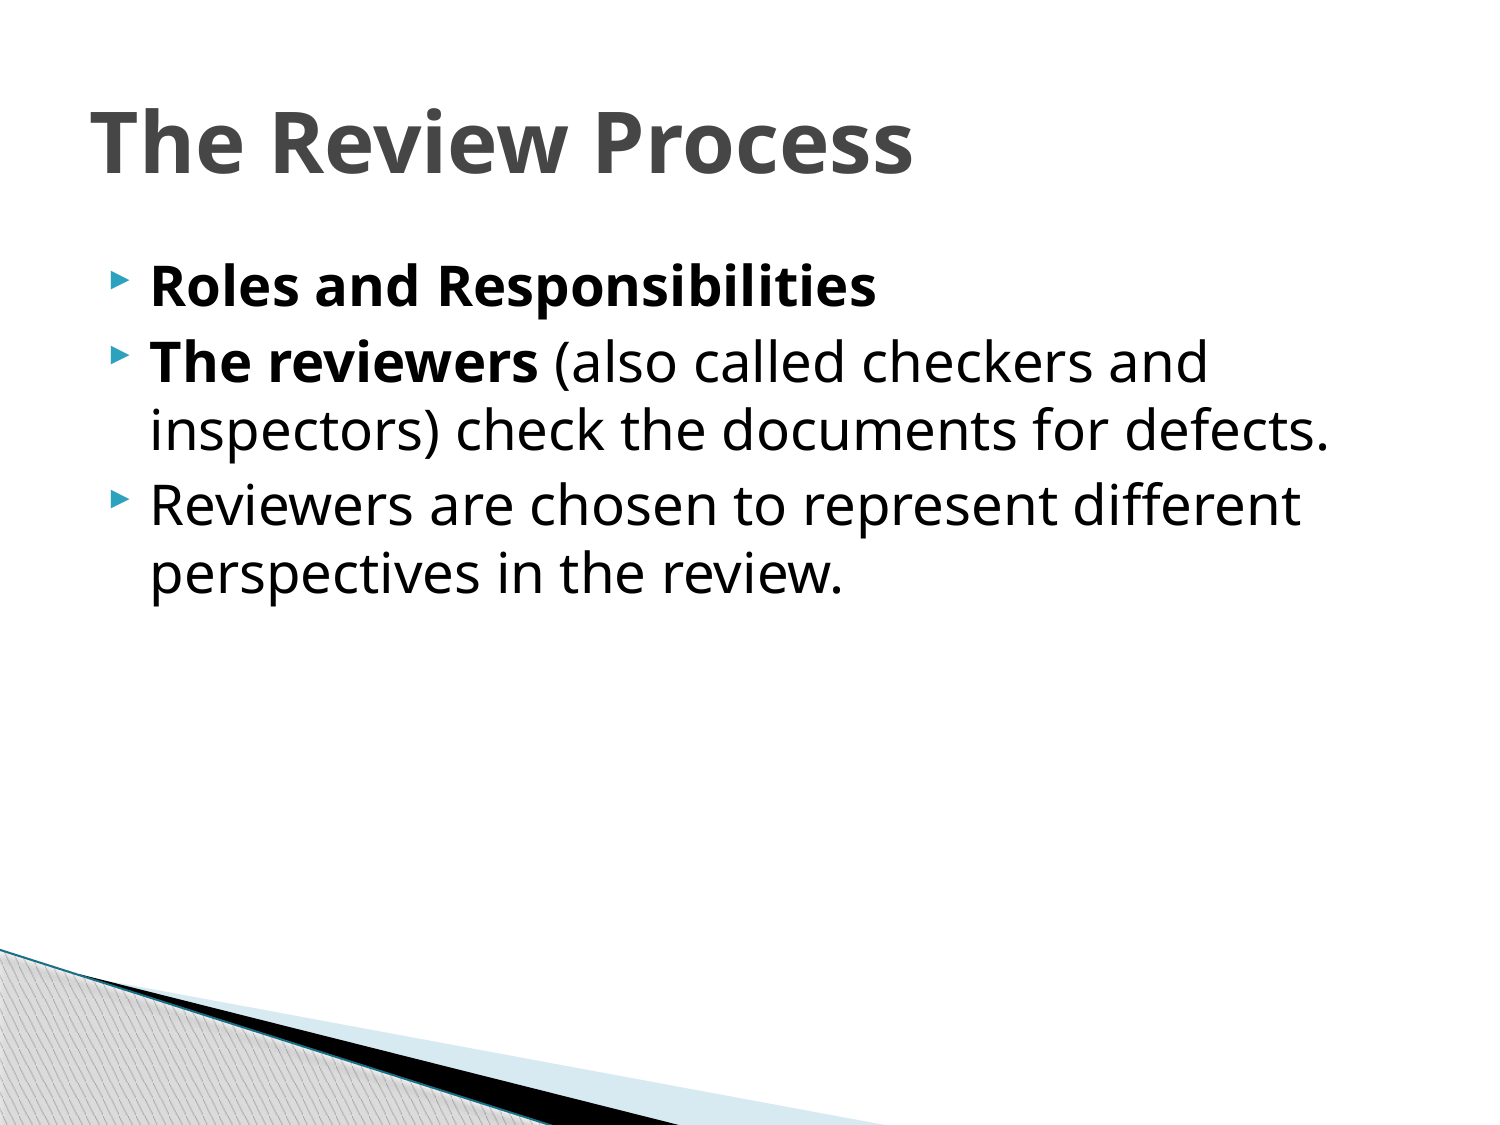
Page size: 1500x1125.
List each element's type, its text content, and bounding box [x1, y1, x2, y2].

title The Review Process [75, 45, 1425, 233]
list Roles and Responsibilities The reviewers (also called checkers and inspectors) check the documents for defects. Reviewers are chosen to represent different perspectives in the review. [75, 243, 1388, 1012]
